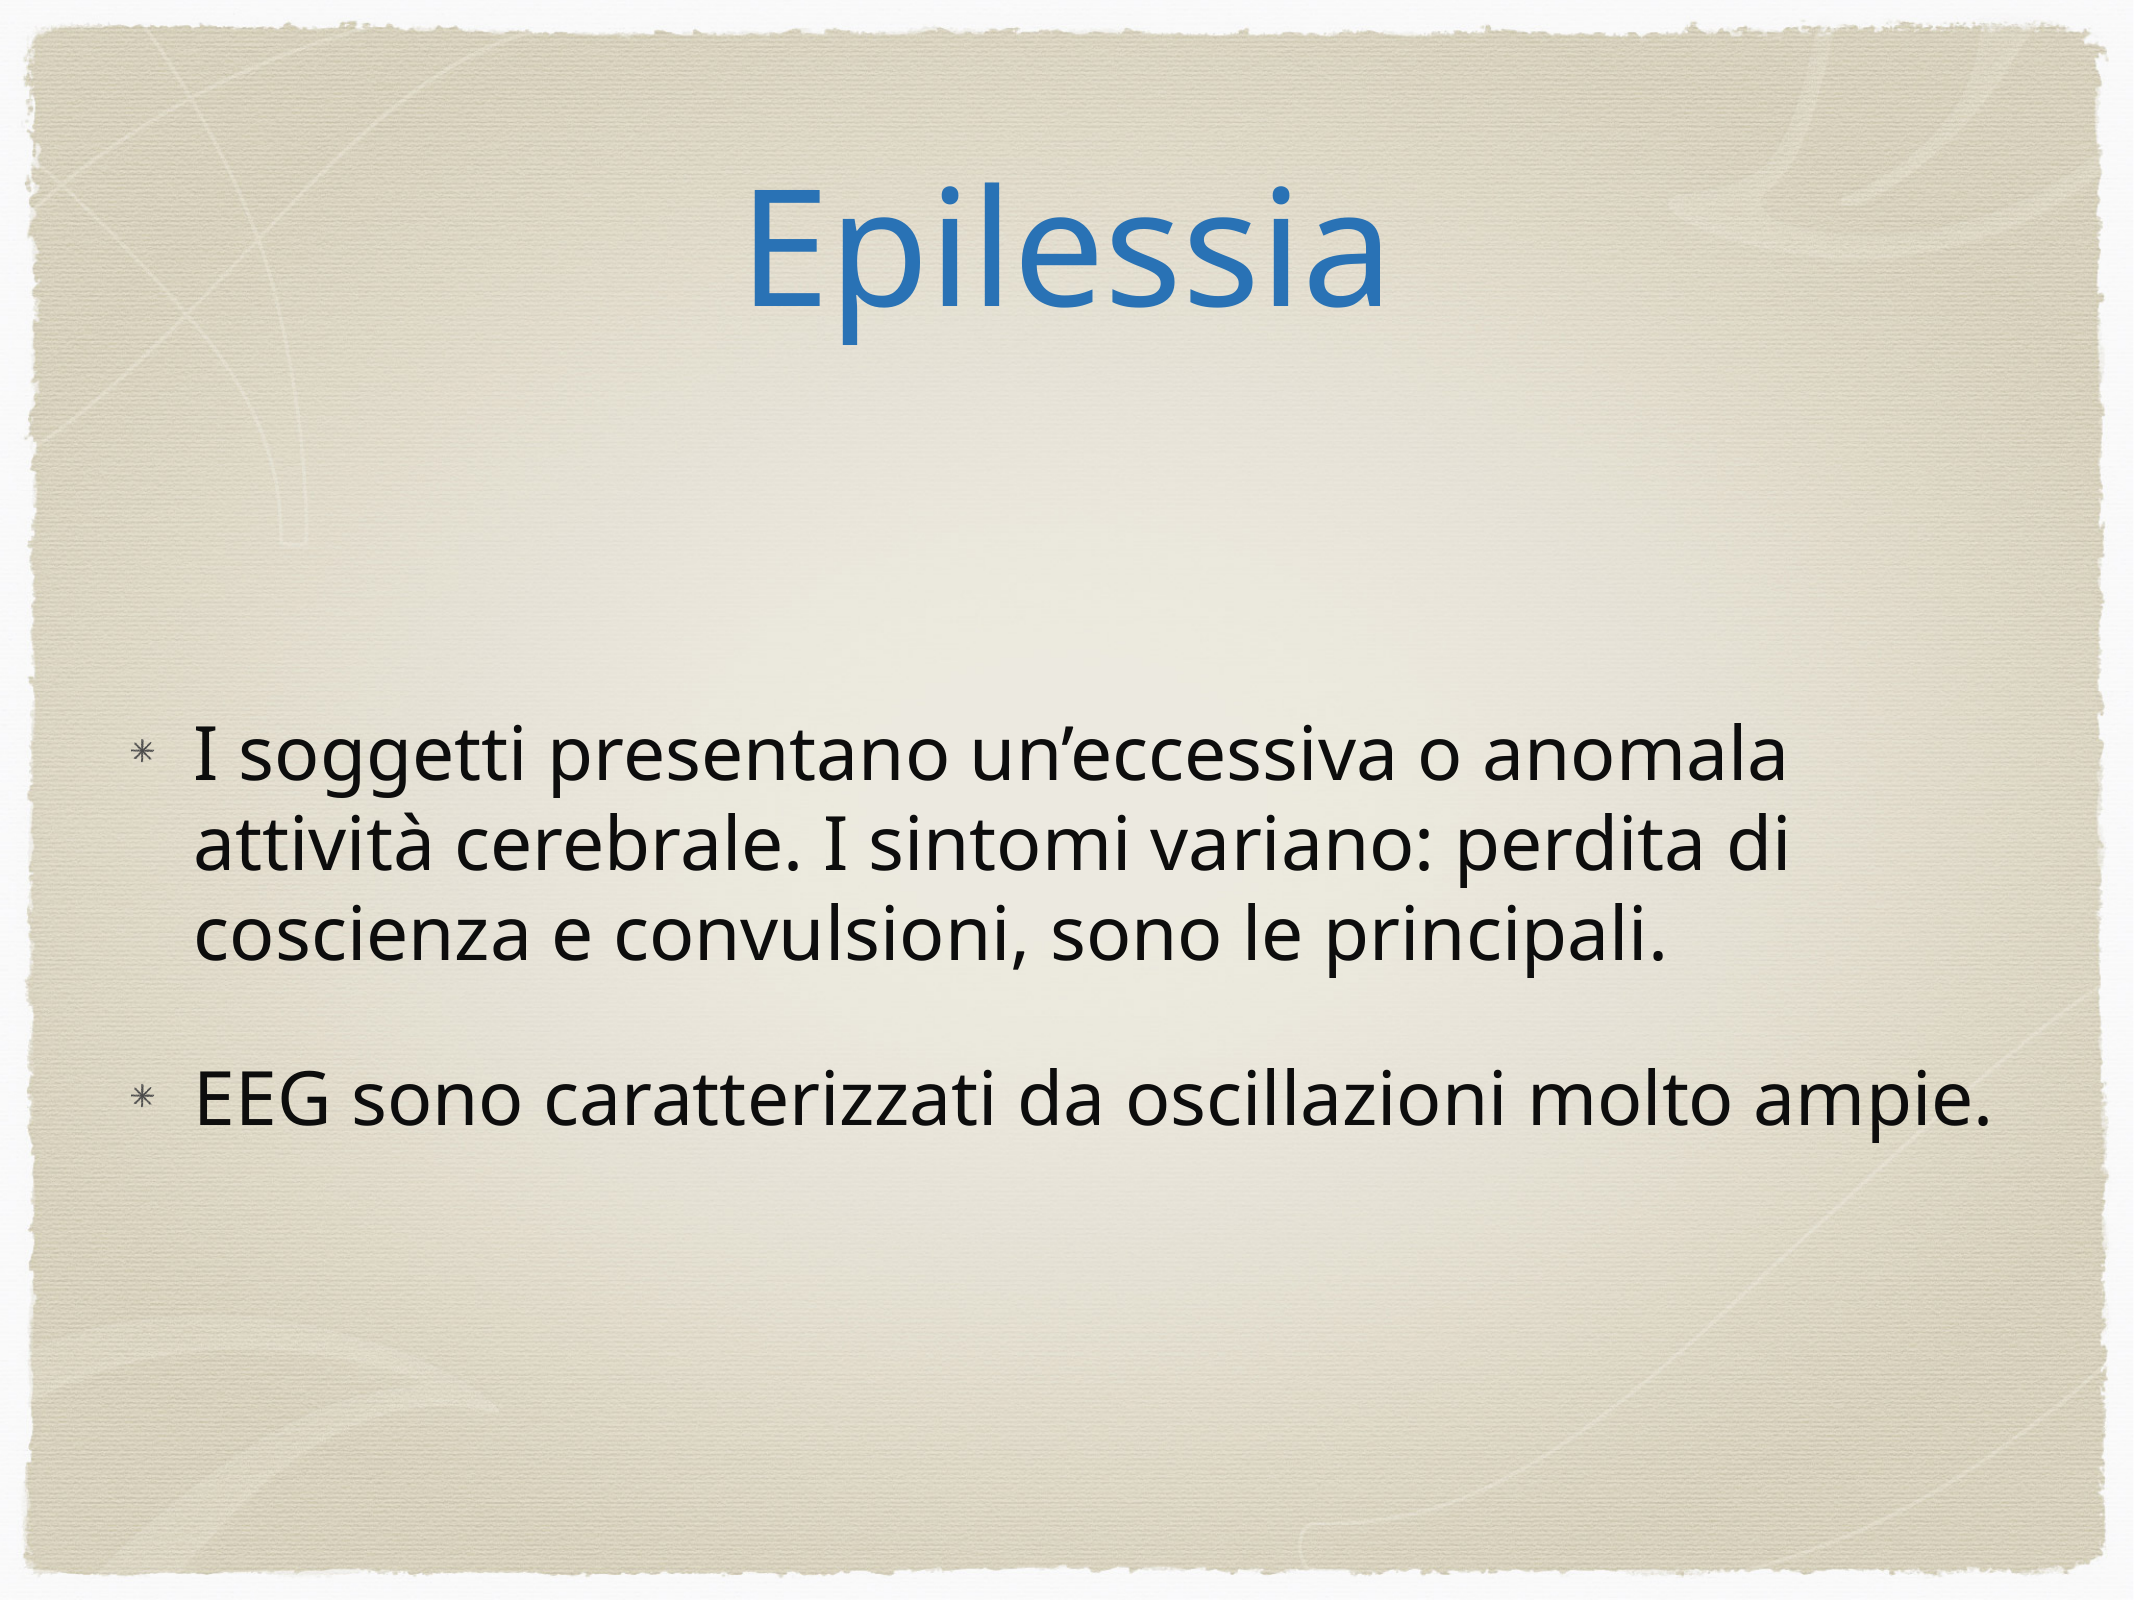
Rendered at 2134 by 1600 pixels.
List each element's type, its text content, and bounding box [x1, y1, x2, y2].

picture [0, 0, 2134, 1600]
list I soggetti presentano un’eccessiva o anomala attività cerebrale. I sintomi variano: perdita di coscienza e convulsioni, sono le principali. EEG sono caratterizzati da oscillazioni molto ampie. [128, 453, 2005, 1393]
title Epilessia [128, 41, 2005, 443]
